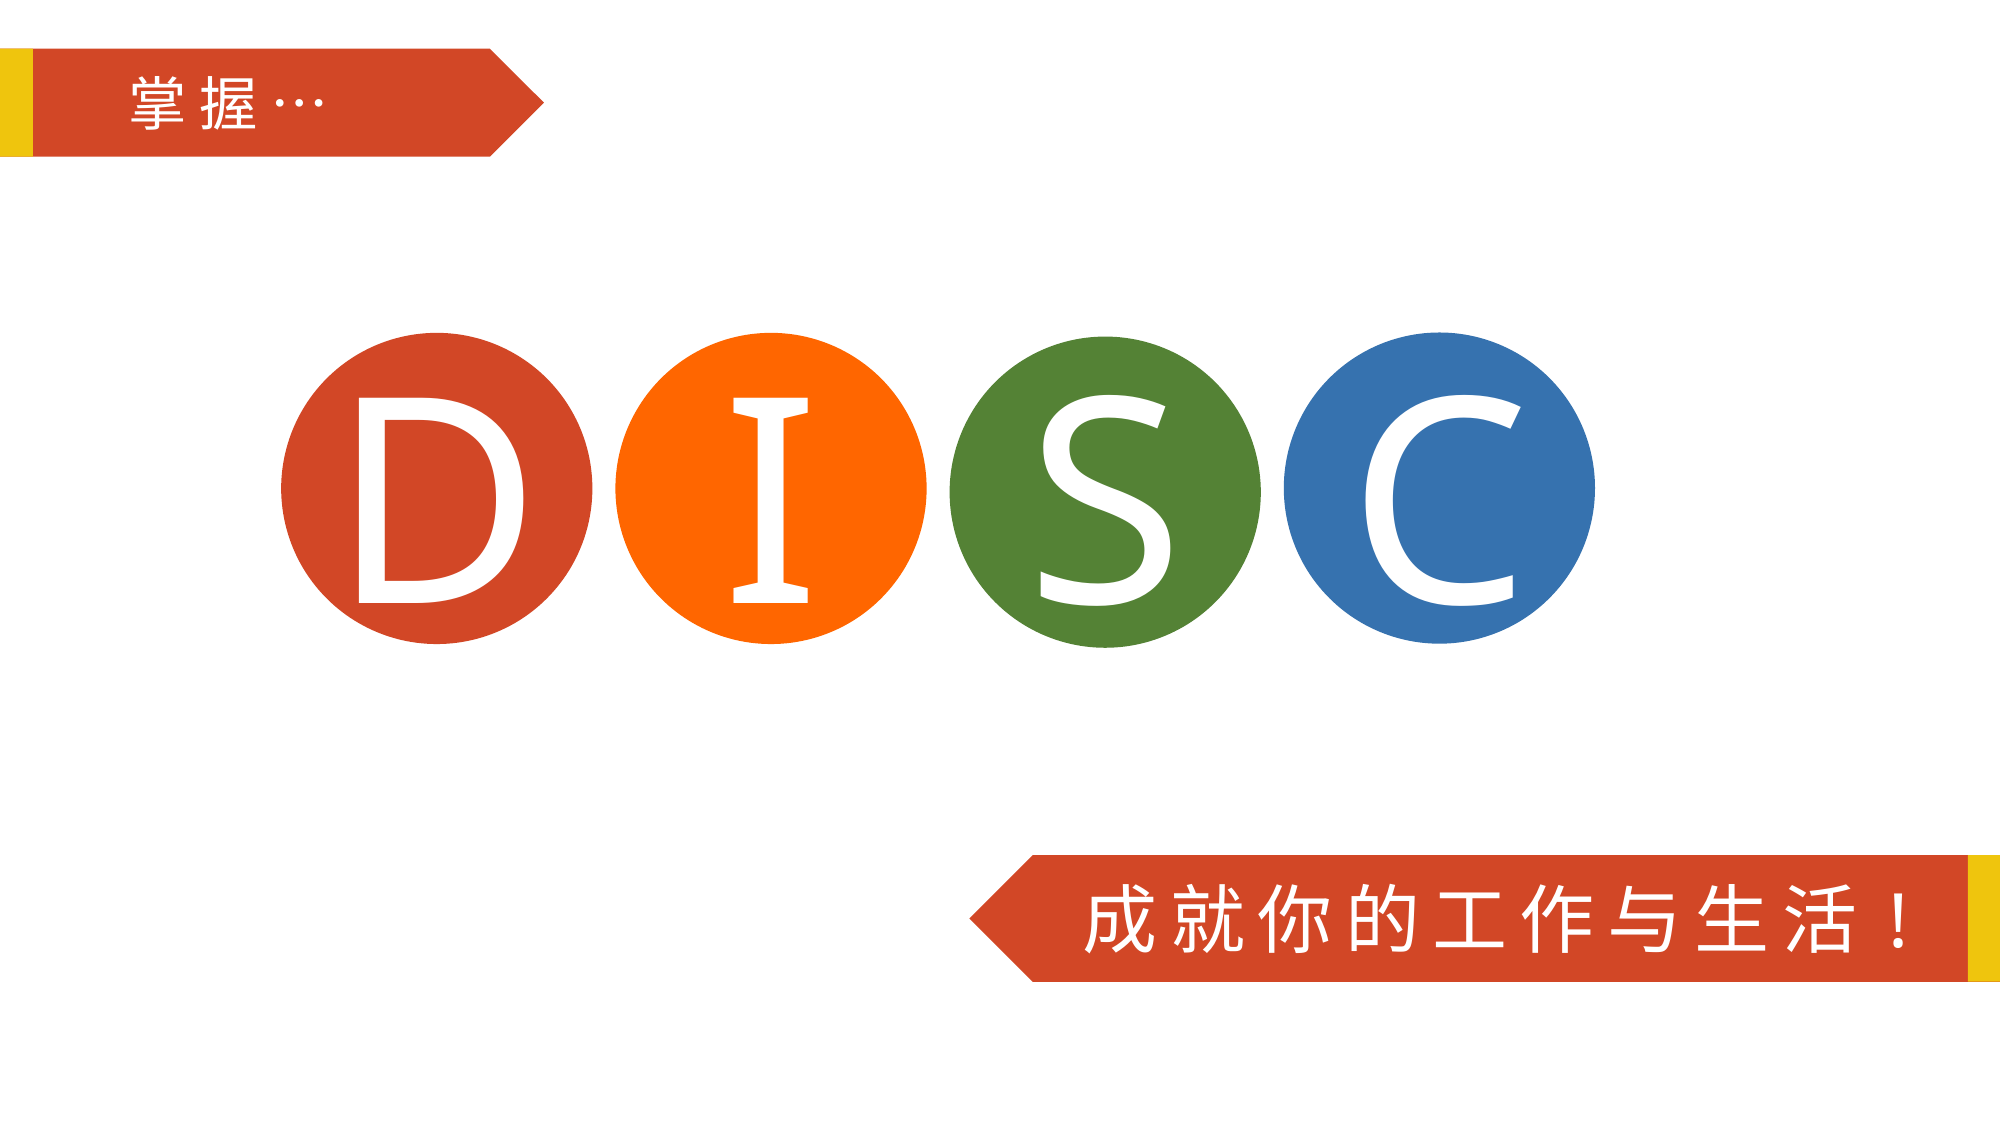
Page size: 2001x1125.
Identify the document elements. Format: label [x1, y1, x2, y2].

text_box [949, 308, 1261, 673]
text_box [615, 308, 927, 673]
text_box [1283, 308, 1595, 673]
text_box [969, 855, 2000, 982]
text_box [281, 308, 593, 673]
text_box [0, 48, 544, 157]
